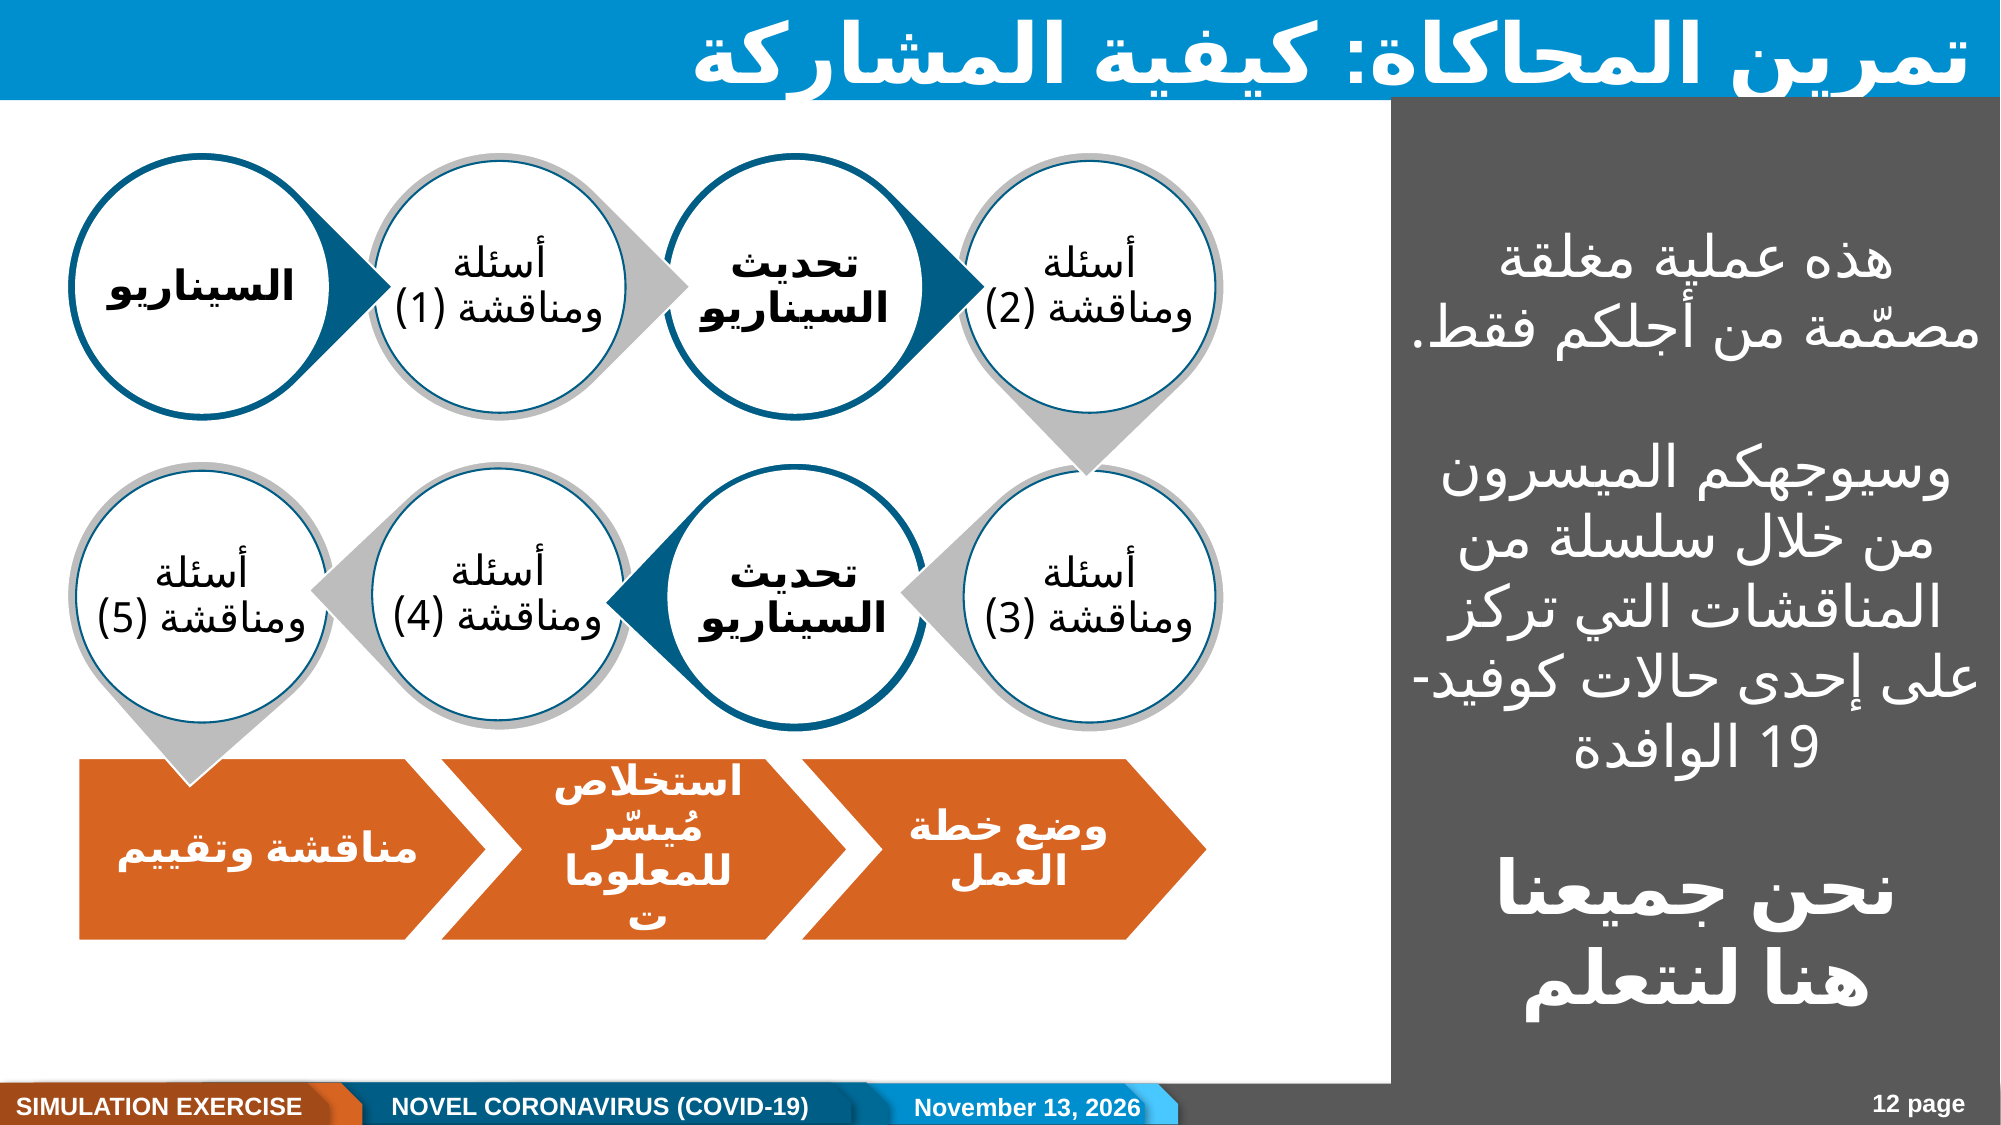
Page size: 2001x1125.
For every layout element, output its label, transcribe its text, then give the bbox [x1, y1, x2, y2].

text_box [364, 460, 635, 731]
title تمرين المحاكاة: كيفية المشاركة [25, 0, 1989, 115]
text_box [660, 462, 930, 733]
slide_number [899, 1076, 1518, 1125]
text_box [660, 151, 930, 422]
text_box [954, 462, 1225, 733]
text_box مناقشة وتقييم [77, 757, 489, 942]
text_box استخلاص مُيسّر للمعلومات [436, 757, 850, 942]
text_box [364, 151, 635, 422]
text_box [66, 460, 337, 731]
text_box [66, 151, 337, 422]
text_box وضع خطة العمل [797, 757, 1210, 942]
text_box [954, 151, 1225, 422]
text_box هذه عملية مغلقة مصمّمة من أجلكم فقط. وسيوجهكم الميسرون من خلال سلسلة من المناقشات التي تركز على إحدى حالات كوفيد-19 الوافدة نحن جميعنا هنا لنتعلم [1391, 97, 2000, 1090]
